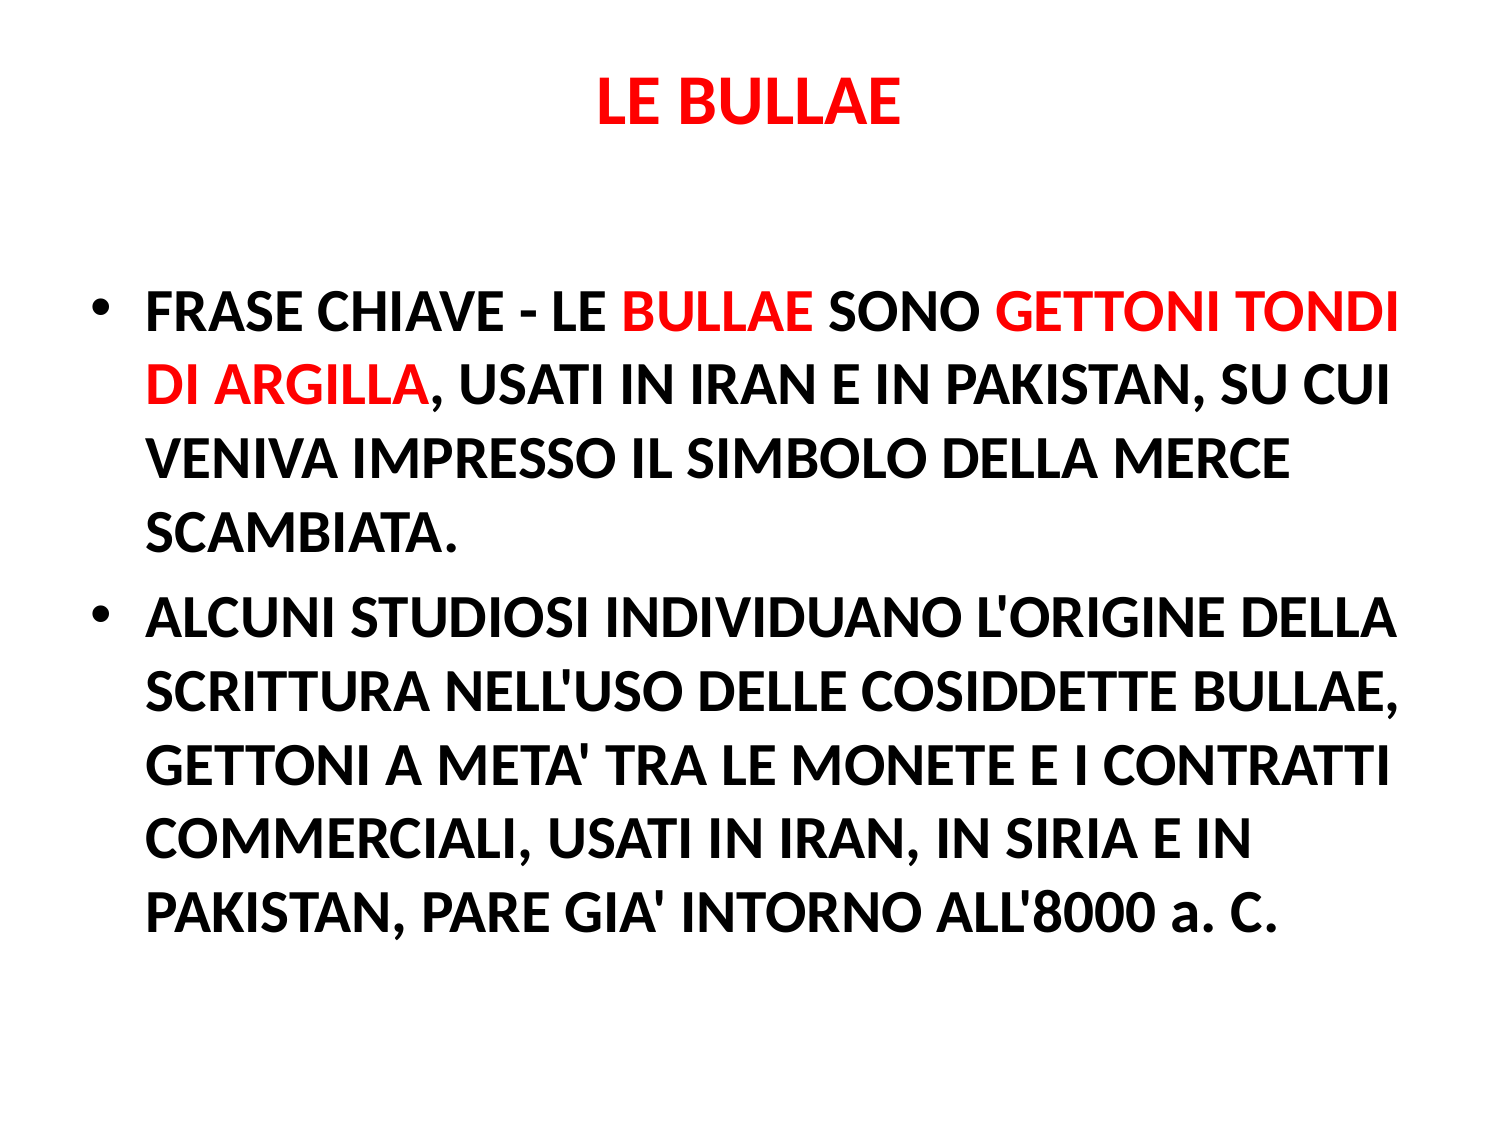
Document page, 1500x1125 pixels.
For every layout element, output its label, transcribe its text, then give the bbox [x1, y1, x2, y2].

list FRASE CHIAVE - LE BULLAE SONO GETTONI TONDI DI ARGILLA, USATI IN IRAN E IN PAKISTAN, SU CUI VENIVA IMPRESSO IL SIMBOLO DELLA MERCE SCAMBIATA. ALCUNI STUDIOSI INDIVIDUANO L'ORIGINE DELLA SCRITTURA NELL'USO DELLE COSIDDETTE BULLAE, GETTONI A META' TRA LE MONETE E I CONTRATTI COMMERCIALI, USATI IN IRAN, IN SIRIA E IN PAKISTAN, PARE GIA' INTORNO ALL'8000 a. C. [75, 262, 1425, 1005]
title LE BULLAE [75, 45, 1425, 233]
